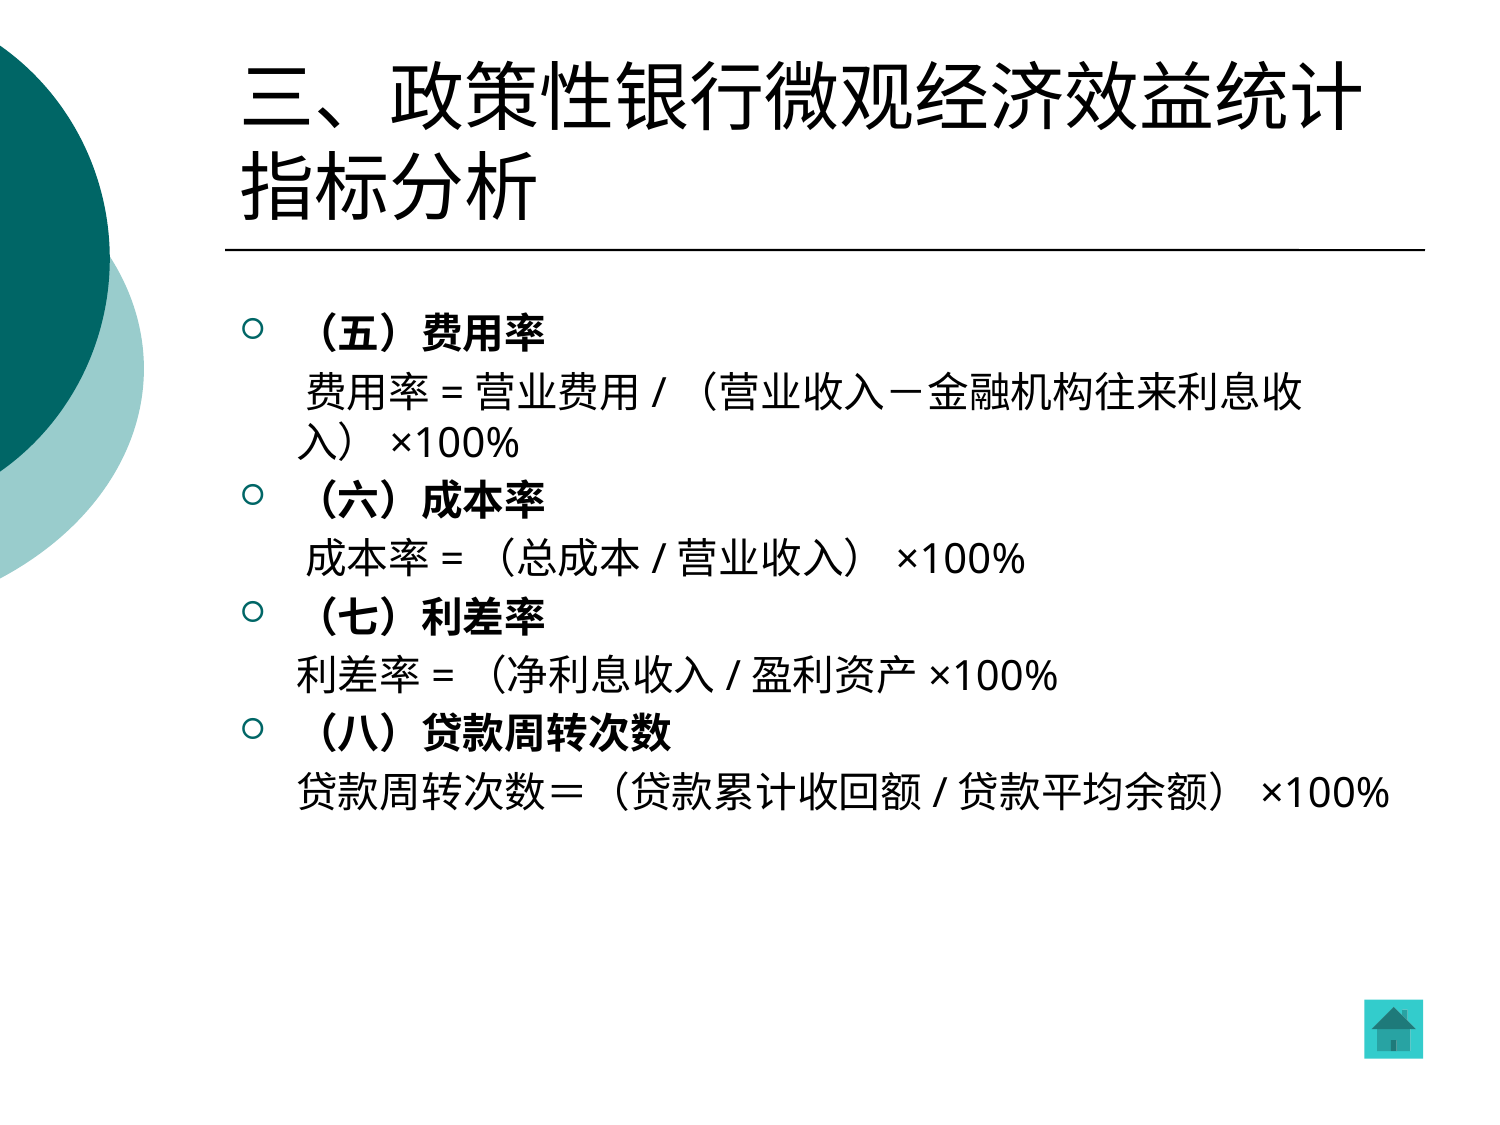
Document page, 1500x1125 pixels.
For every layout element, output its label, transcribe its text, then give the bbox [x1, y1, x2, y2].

list （五）费用率 费用率=营业费用/（营业收入－金融机构往来利息收入）×100% （六）成本率 成本率=（总成本/营业收入）×100% （七）利差率 利差率=（净利息收入/盈利资产×100% （八）贷款周转次数 贷款周转次数＝（贷款累计收回额/贷款平均余额）×100% [224, 299, 1471, 975]
text_box [1364, 999, 1424, 1059]
title 三、政策性银行微观经济效益统计指标分析 [224, 49, 1425, 238]
